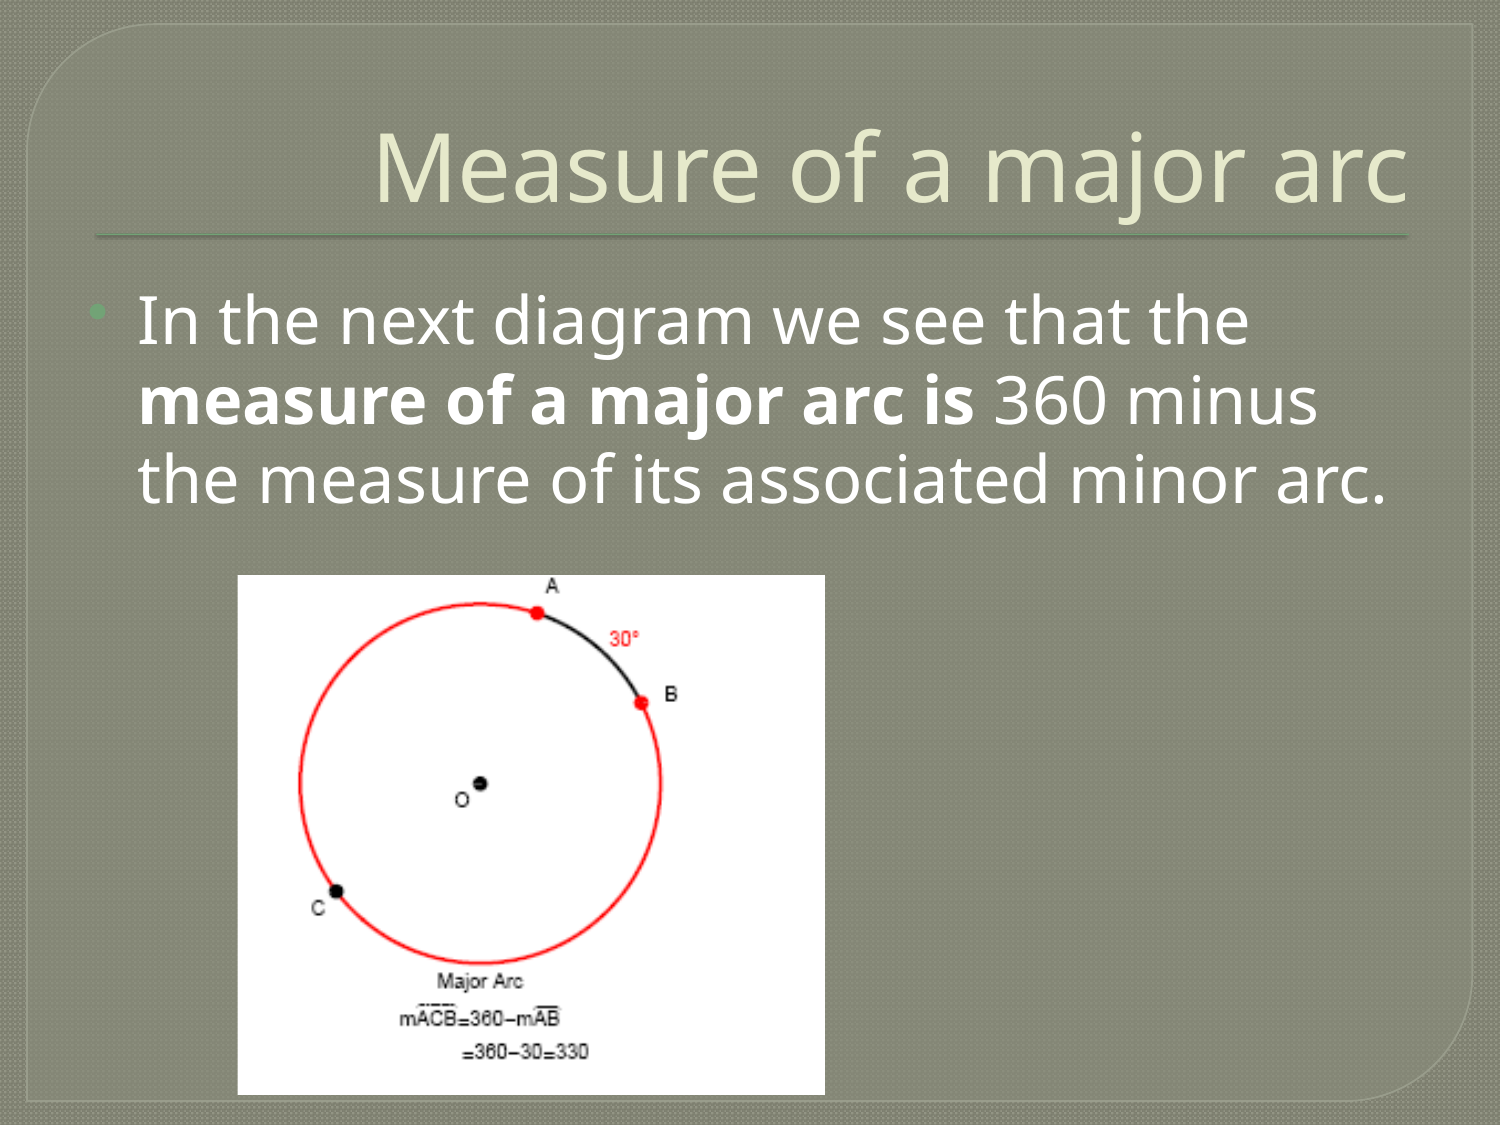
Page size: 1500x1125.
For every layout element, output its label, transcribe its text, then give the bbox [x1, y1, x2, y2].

picture [237, 574, 826, 1095]
list In the next diagram we see that the measure of a major arc is 360 minus the measure of its associated minor arc. [75, 270, 1425, 1013]
title Measure of a major arc [75, 41, 1425, 230]
